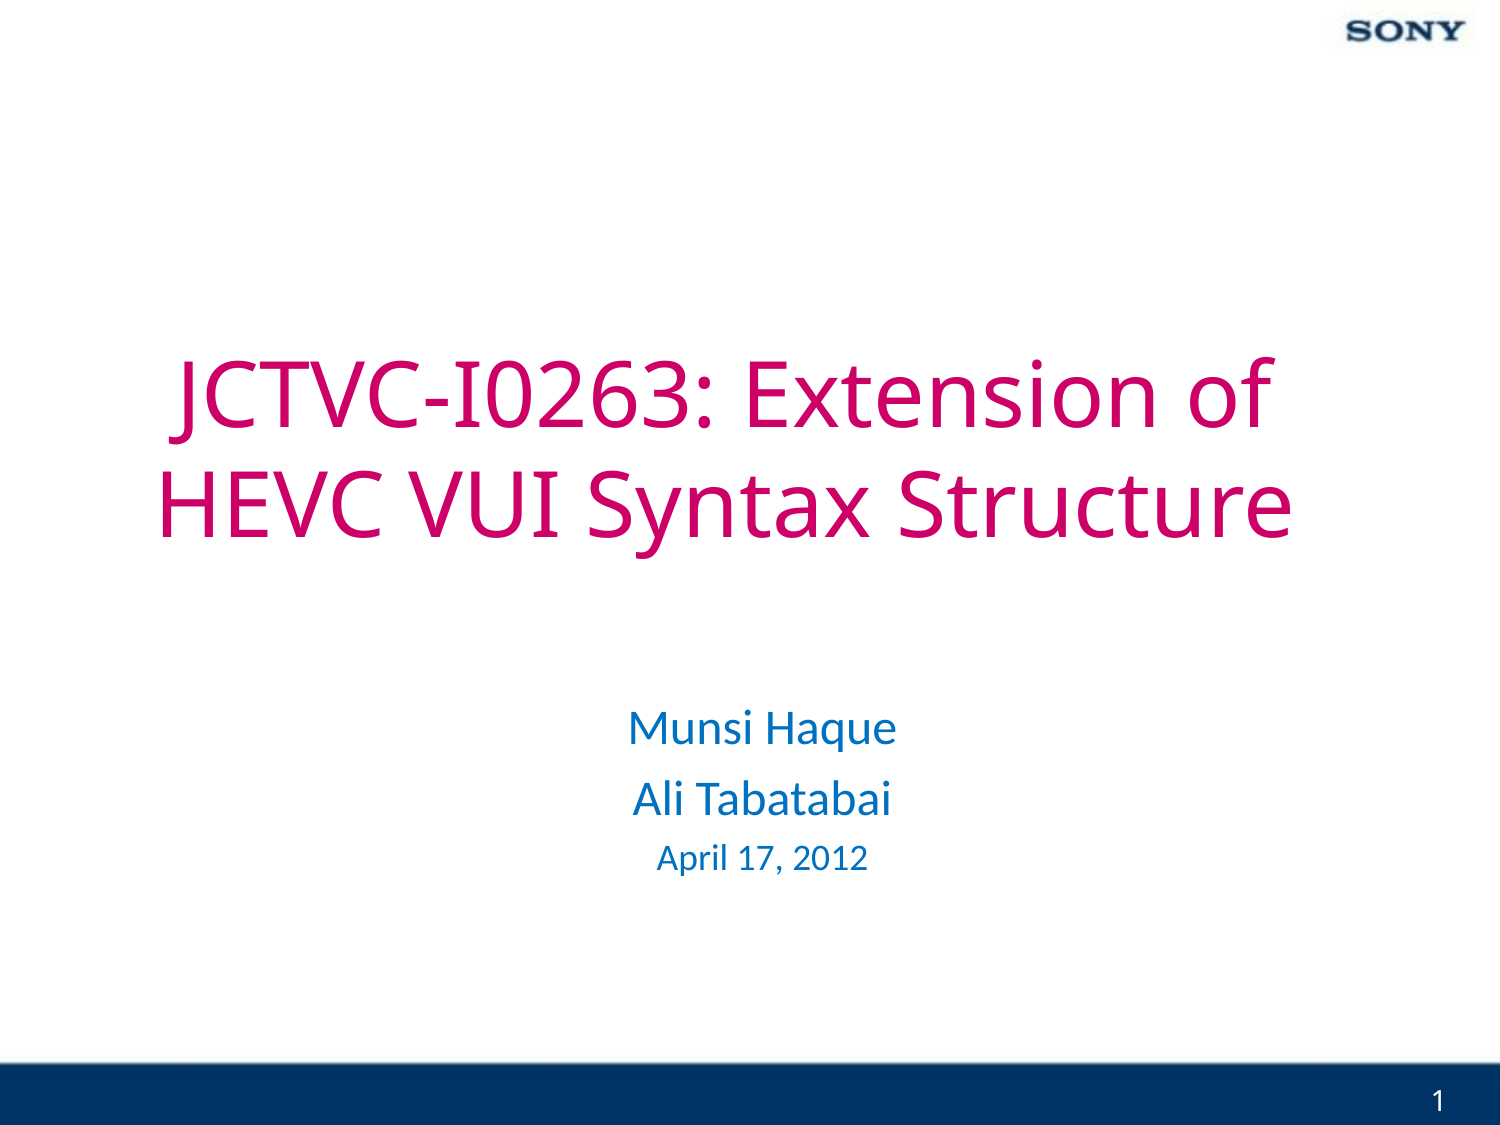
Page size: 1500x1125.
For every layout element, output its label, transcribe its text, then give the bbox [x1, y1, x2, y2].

slide_number 1 [1212, 1074, 1463, 1125]
text_box Munsi Haque Ali Tabatabai April 17, 2012 [199, 687, 1325, 900]
text_box JCTVC-I0263: Extension of HEVC VUI Syntax Structure [87, 328, 1363, 563]
picture [0, 0, 1500, 1125]
